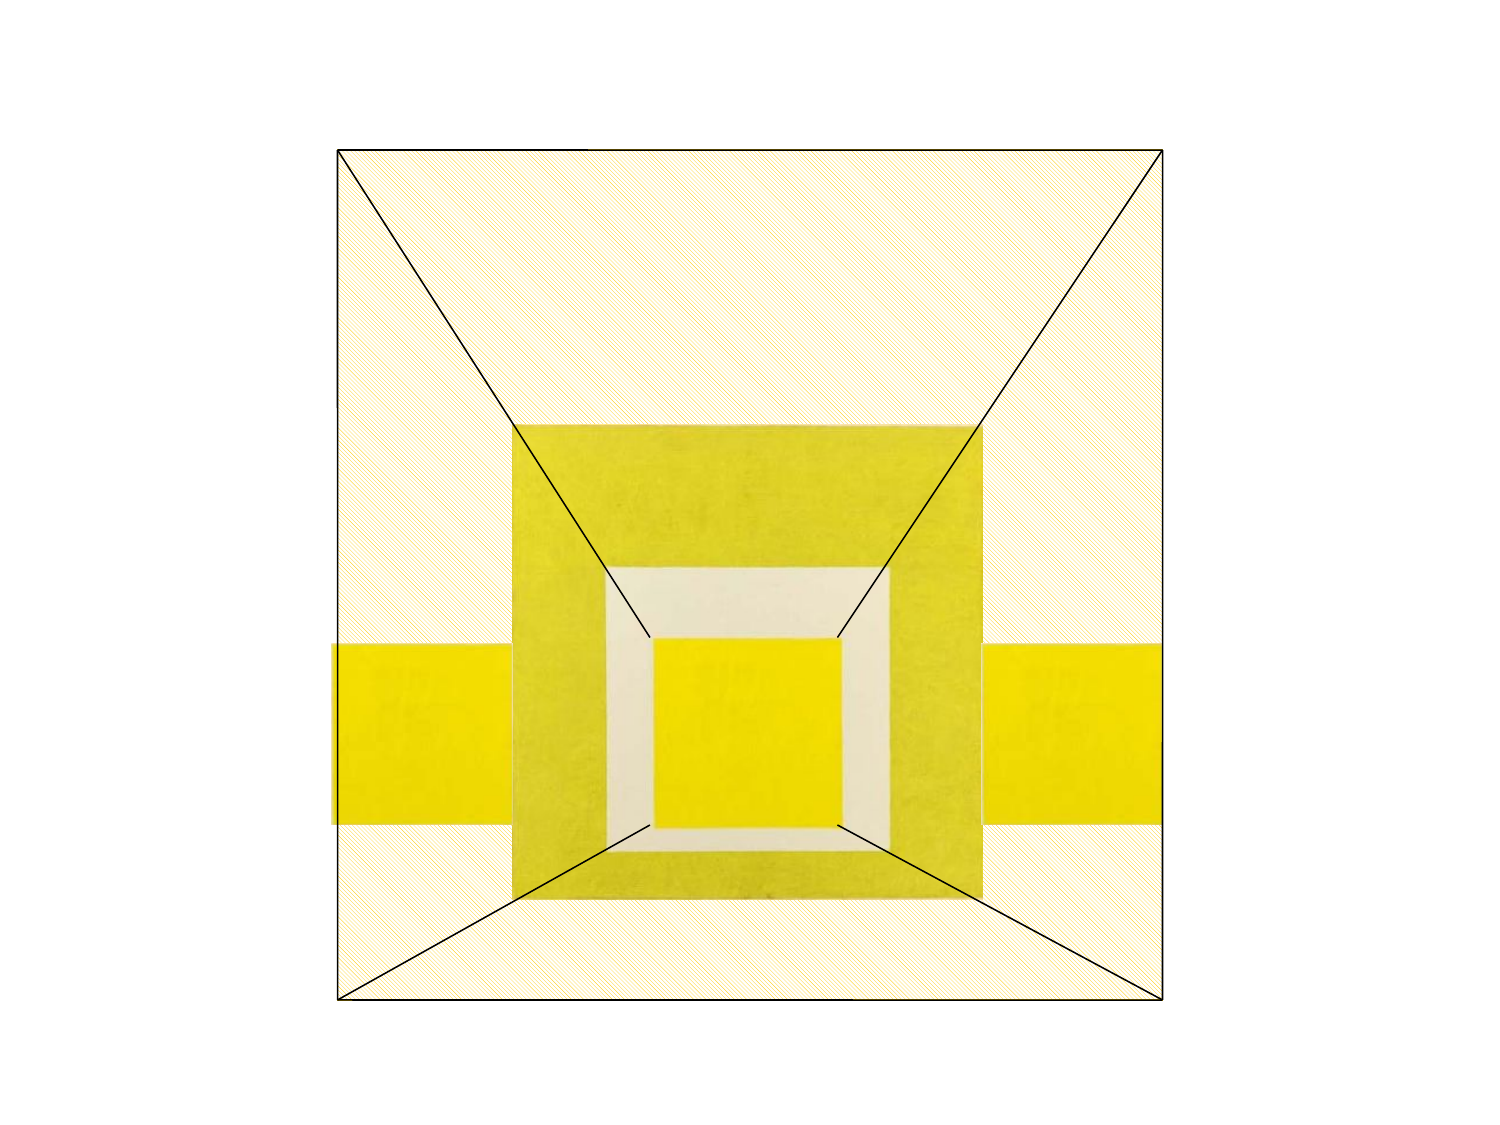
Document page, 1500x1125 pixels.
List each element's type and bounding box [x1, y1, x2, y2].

text_box [337, 149, 1163, 1001]
